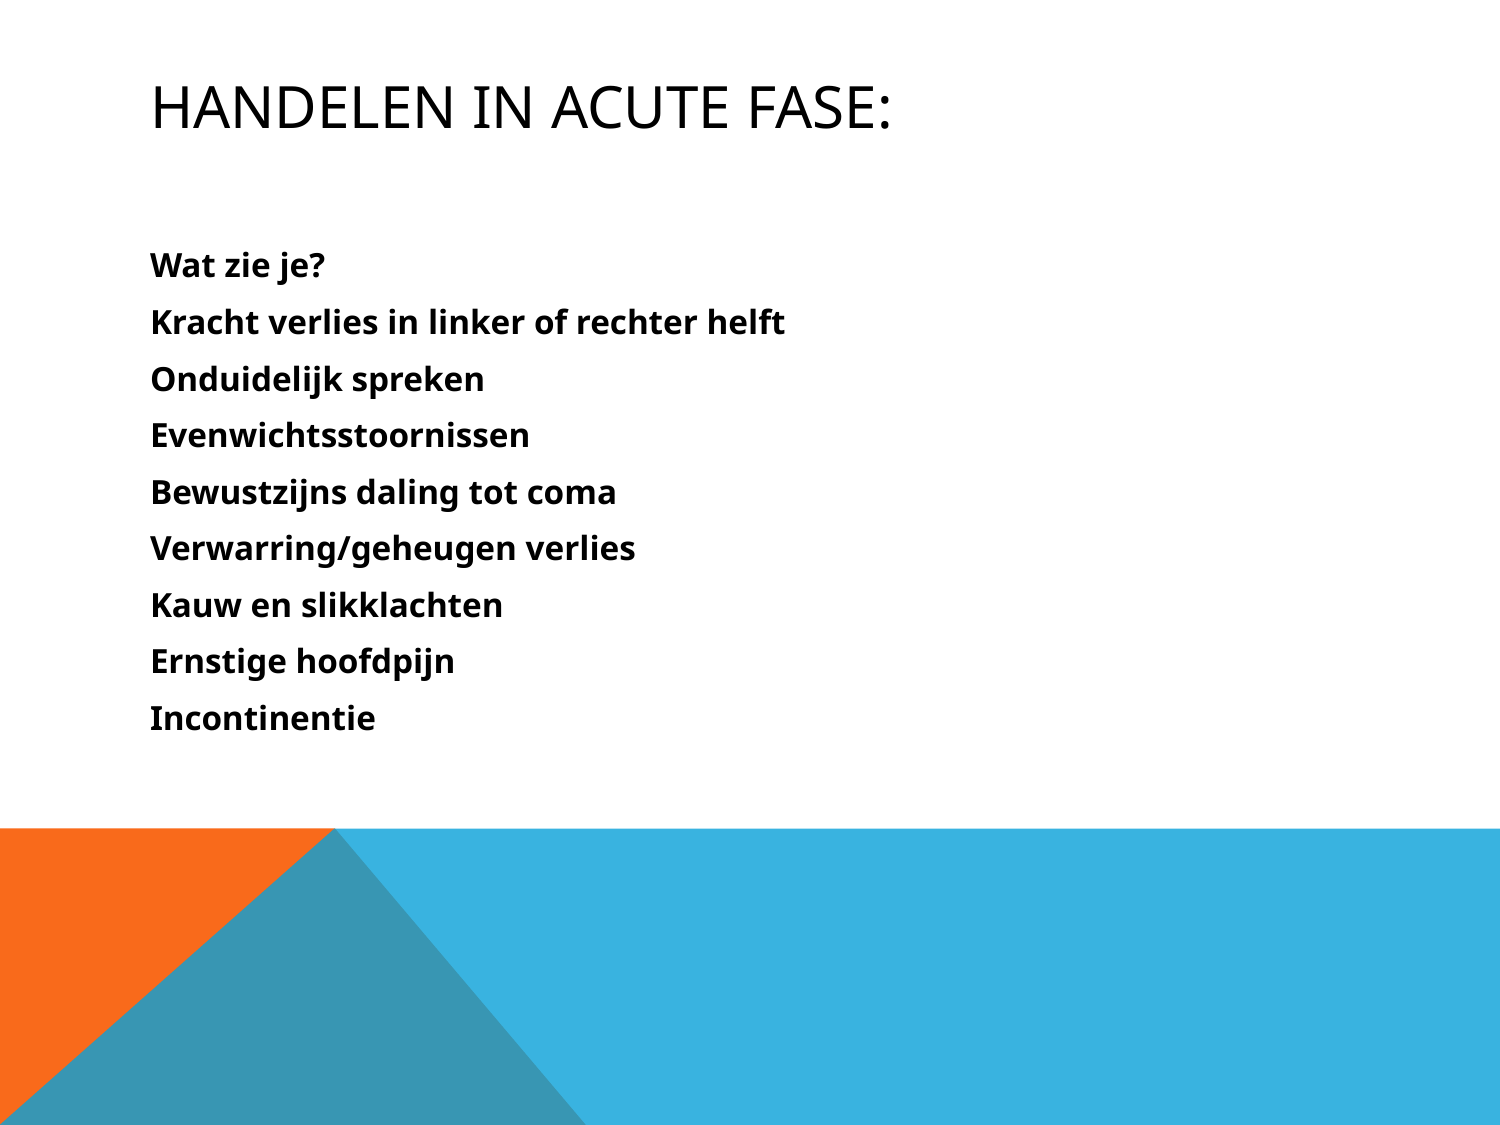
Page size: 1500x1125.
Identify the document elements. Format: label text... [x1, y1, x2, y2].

title Handelen in acute fase: [135, 60, 1369, 150]
list Wat zie je? Kracht verlies in linker of rechter helft Onduidelijk spreken Evenwichtsstoornissen Bewustzijns daling tot coma Verwarring/geheugen verlies Kauw en slikklachten Ernstige hoofdpijn Incontinentie [135, 180, 1369, 768]
